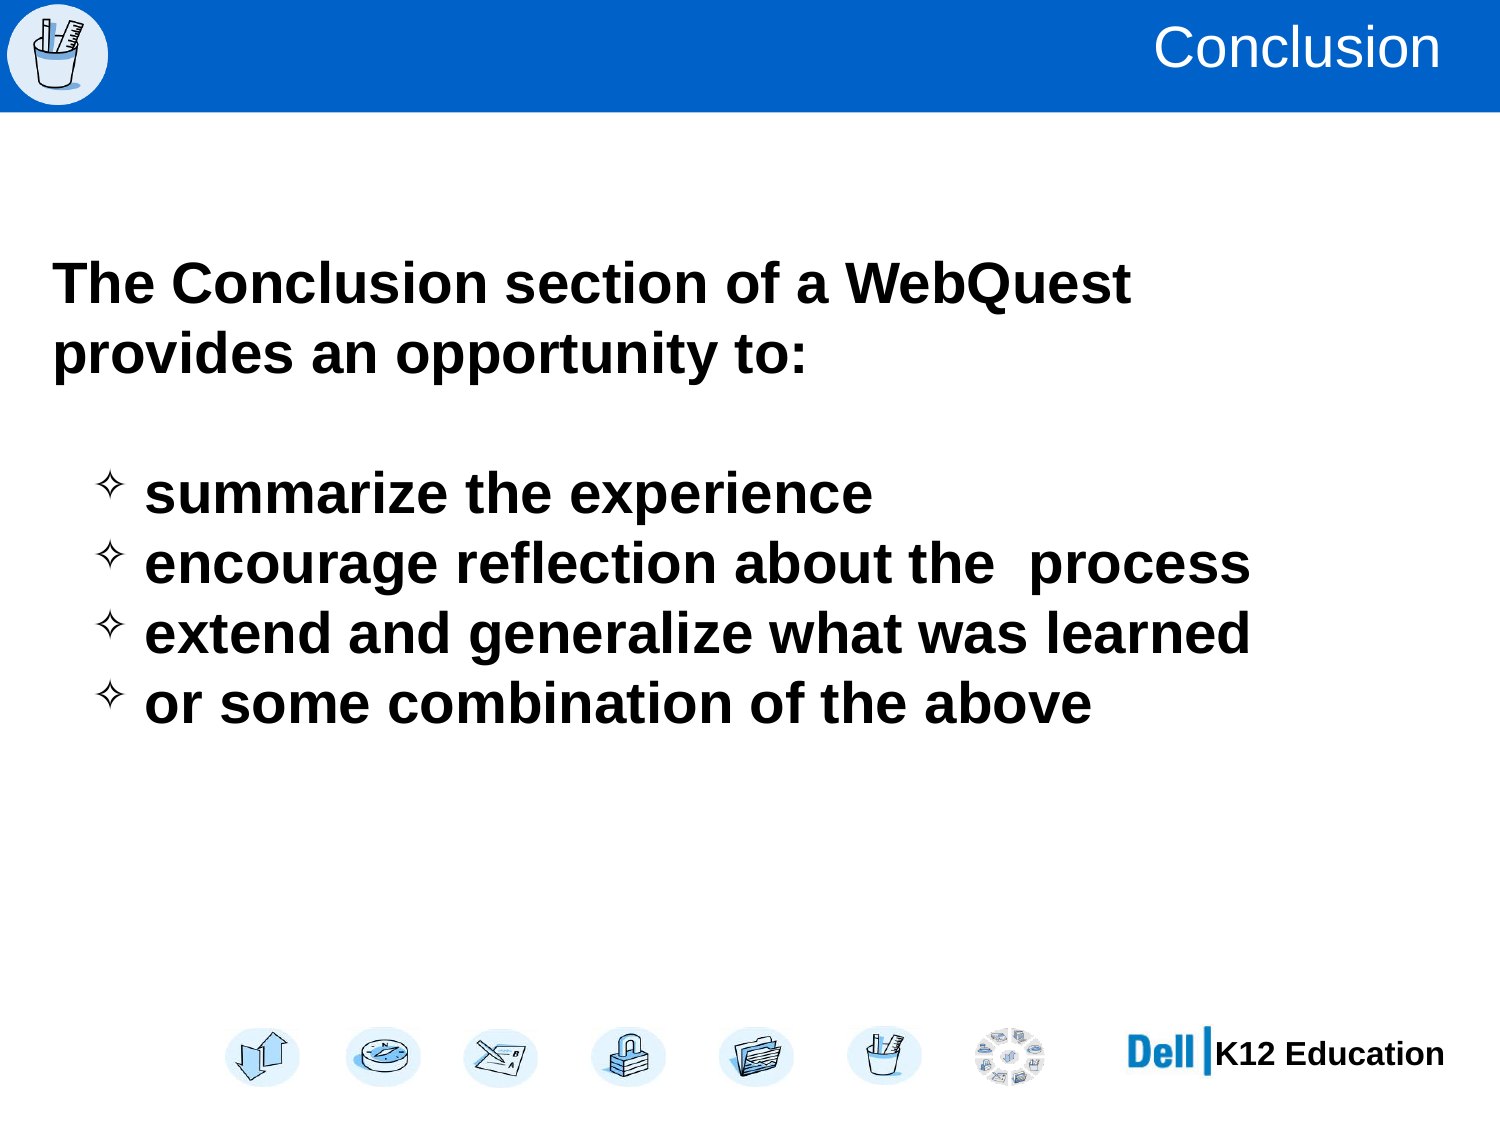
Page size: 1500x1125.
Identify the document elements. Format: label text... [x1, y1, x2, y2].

title Conclusion [112, 0, 1459, 88]
picture [591, 1027, 666, 1087]
text_box The Conclusion section of a WebQuest provides an opportunity to: summarize the experience encourage reflection about the process extend and generalize what was learned or some combination of the above [37, 237, 1385, 803]
picture [847, 1026, 922, 1085]
picture [975, 1026, 1048, 1087]
picture [7, 4, 108, 105]
picture [225, 1028, 300, 1087]
picture [463, 1029, 538, 1088]
picture [1125, 1024, 1214, 1079]
picture [345, 1027, 421, 1087]
picture [718, 1027, 794, 1087]
